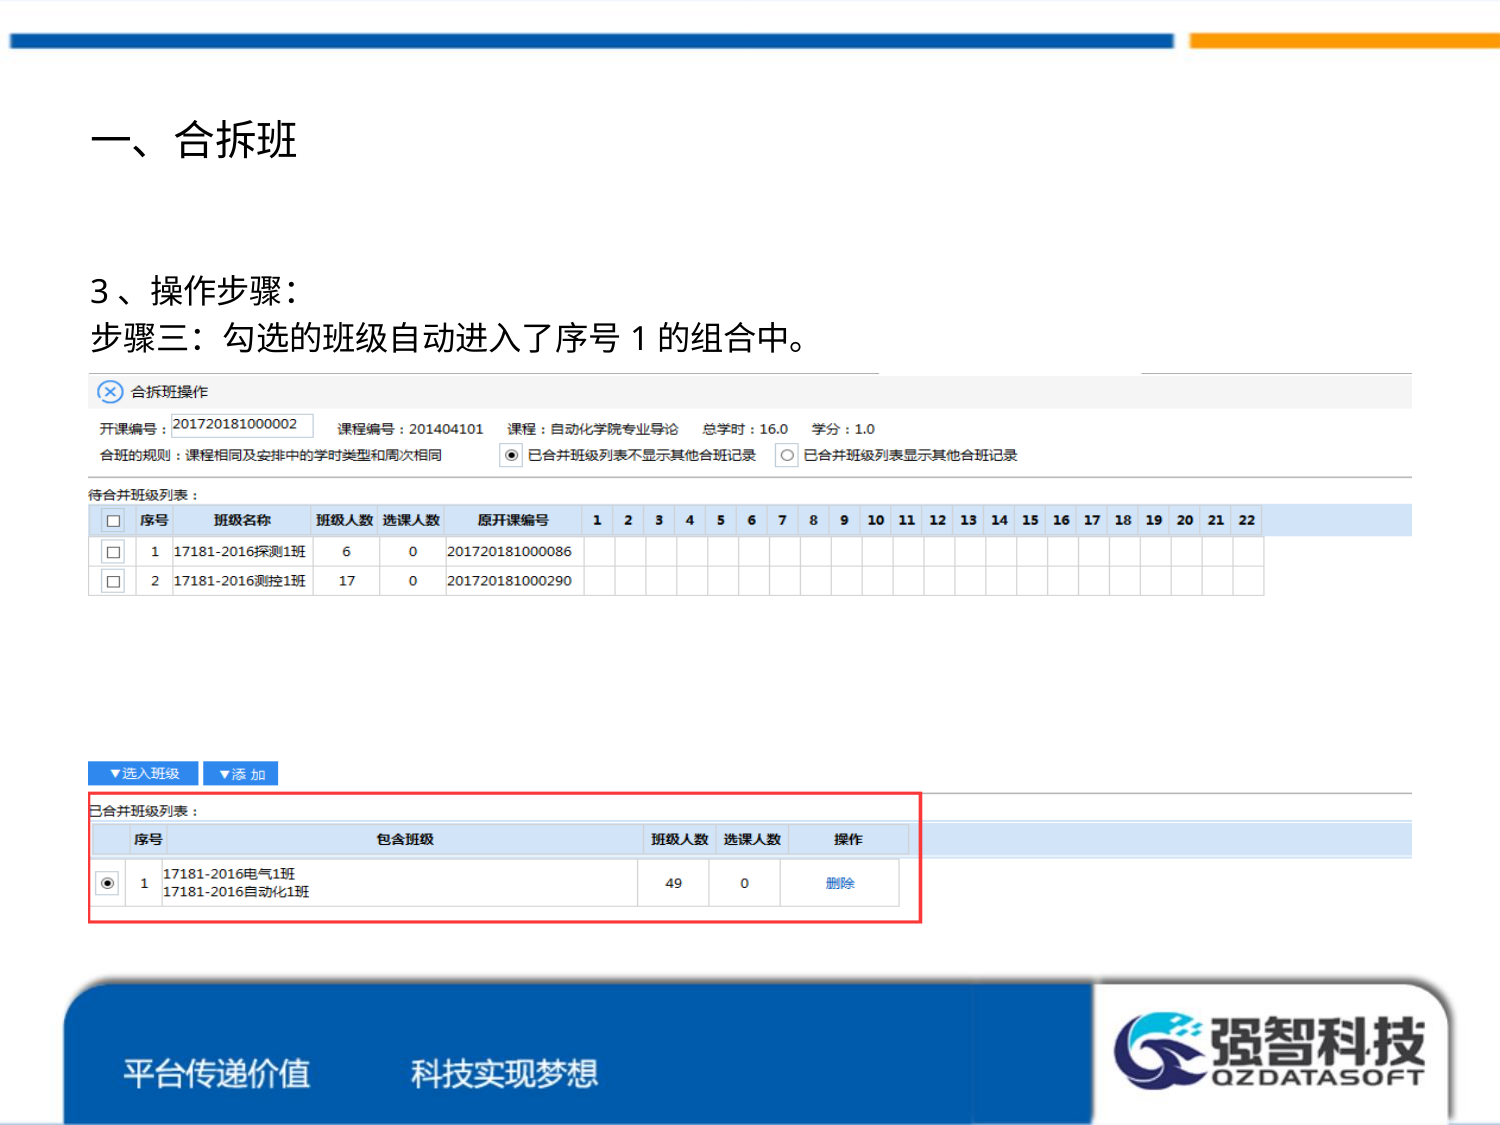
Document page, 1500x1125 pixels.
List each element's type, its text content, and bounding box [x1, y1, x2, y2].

picture [0, 0, 1500, 1125]
list 3、操作步骤： 步骤三：勾选的班级自动进入了序号1的组合中。 [74, 262, 1426, 1006]
title 一、合拆班 [74, 44, 1426, 233]
